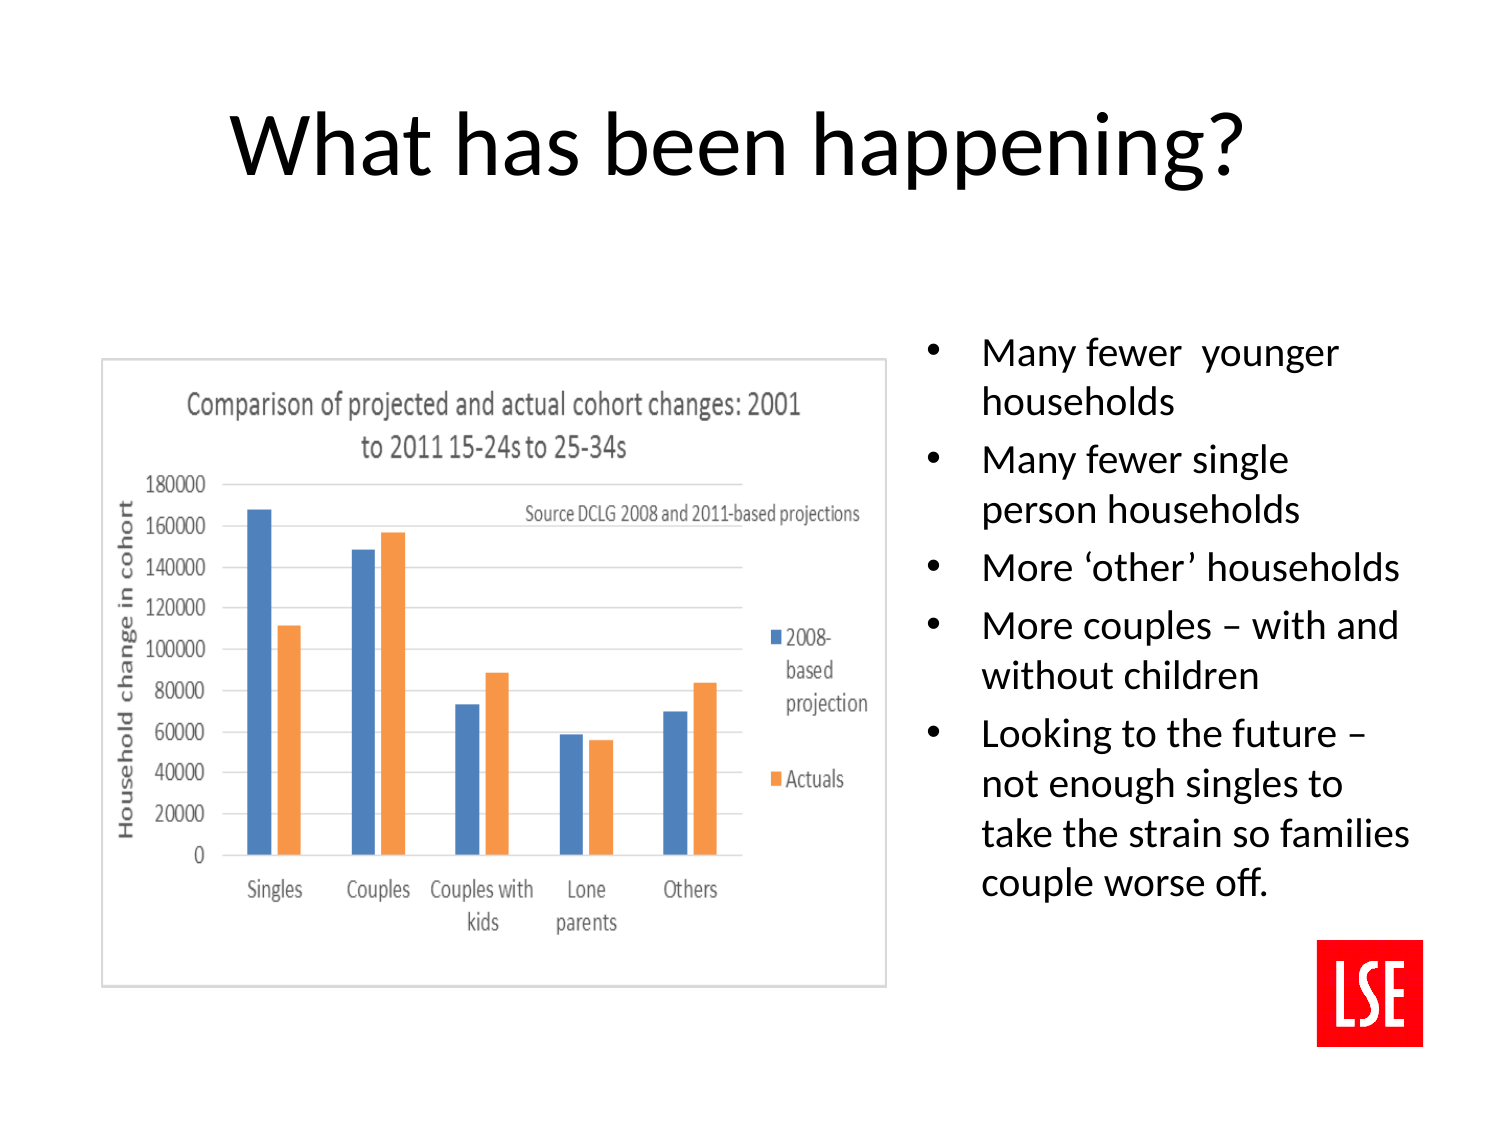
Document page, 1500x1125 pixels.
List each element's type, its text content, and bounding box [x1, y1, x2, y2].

list Many fewer younger households Many fewer single person households More ‘other’ households More couples – with and without children Looking to the future – not enough singles to take the strain so families couple worse off. [911, 316, 1429, 944]
picture [1316, 940, 1424, 1047]
picture [101, 358, 887, 989]
title What has been happening? [75, 45, 1425, 233]
